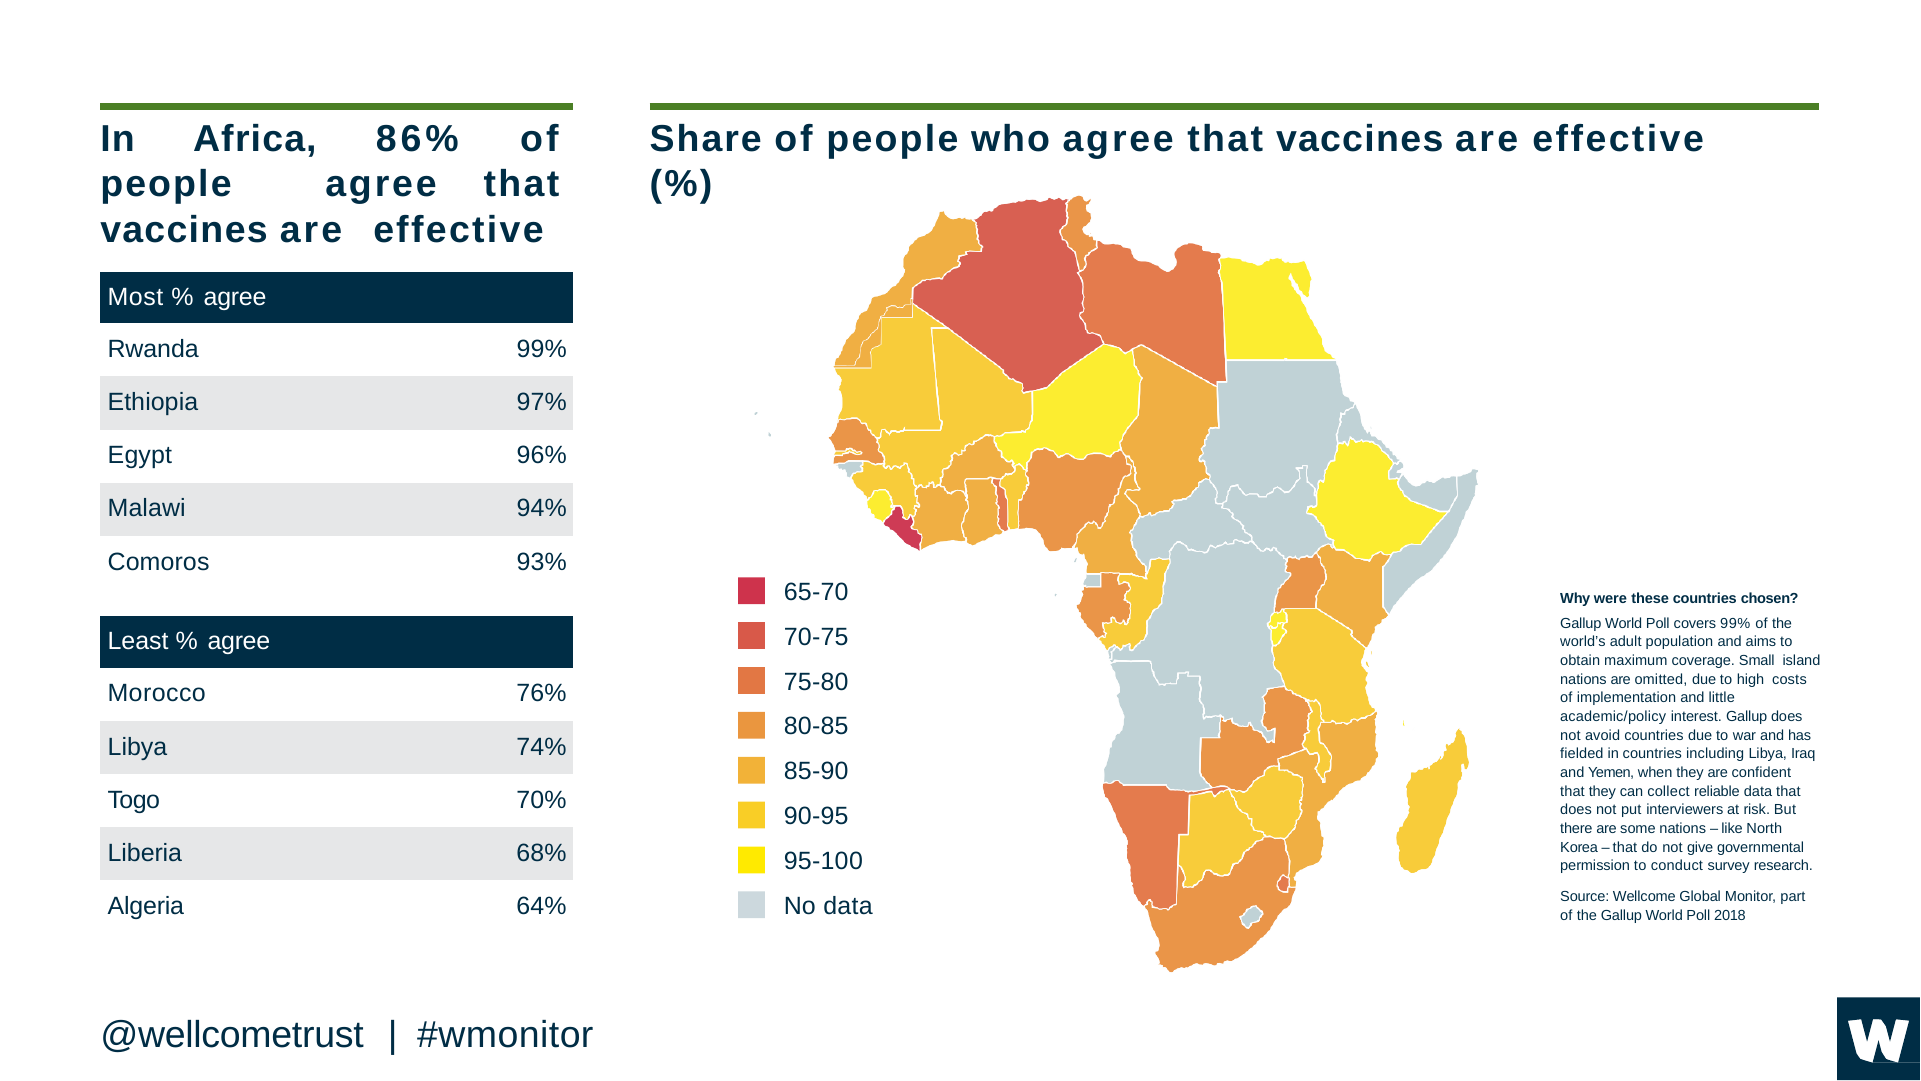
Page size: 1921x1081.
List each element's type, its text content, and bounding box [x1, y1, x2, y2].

table_cell 97% [362, 376, 573, 430]
table_cell 68% [360, 827, 573, 880]
table_cell Libya [100, 721, 360, 774]
table_cell Comoros [100, 536, 362, 578]
text_box Why were these countries chosen? Gallup World Poll covers 99% of the world’s adult population and aims to obtain maximum coverage. Small island nations are omitted, due to high costs of implementation and little academic/policy interest. Gallup does not avoid countries due to war and has fielded in countries including Libya, Iraq and Yemen, when they are confident that they can collect reliable data that does not put interviewers at risk. But there are some nations – like North Korea – that do not give governmental permission to conduct survey research. Source: Wellcome Global Monitor, part of the Gallup World Poll 2018 [1558, 579, 1822, 923]
table_header Most % agree [100, 272, 362, 323]
table_header [360, 616, 573, 668]
text_box [738, 711, 765, 739]
text_box [738, 891, 765, 919]
table_cell 93% [362, 536, 573, 578]
title In Africa, 86% of people agree that vaccines are effective [98, 112, 563, 294]
table_header [362, 272, 573, 323]
text_box [738, 667, 765, 694]
table_cell Rwanda [100, 323, 362, 376]
text_box Share of people who agree that vaccines are effective (%) [647, 112, 1777, 205]
footer @wellcometrust | #wmonitor [98, 1010, 596, 1081]
table_header Least % agree [100, 616, 360, 668]
table_cell Algeria [100, 880, 360, 922]
table_cell 64% [360, 880, 573, 922]
text_box [738, 756, 765, 784]
table_cell 96% [362, 430, 573, 483]
table_cell Egypt [100, 430, 362, 483]
text_box [738, 577, 765, 605]
table_cell 99% [362, 323, 573, 376]
table_cell Malawi [100, 483, 362, 536]
table_cell 94% [362, 483, 573, 536]
table_cell 70% [360, 774, 573, 827]
text_box [738, 622, 765, 649]
table_cell Liberia [100, 827, 360, 880]
text_box [738, 801, 765, 829]
table_cell Ethiopia [100, 376, 362, 430]
table_cell Morocco [100, 668, 360, 721]
text_box [738, 846, 765, 874]
table_cell 74% [360, 721, 573, 774]
table_cell Togo [100, 774, 360, 827]
text_box [828, 205, 1479, 974]
text_box 65-70 70-75 75-80 80-85 85-90 90-95 95-100 No data [781, 558, 875, 920]
table_cell 76% [360, 668, 573, 721]
